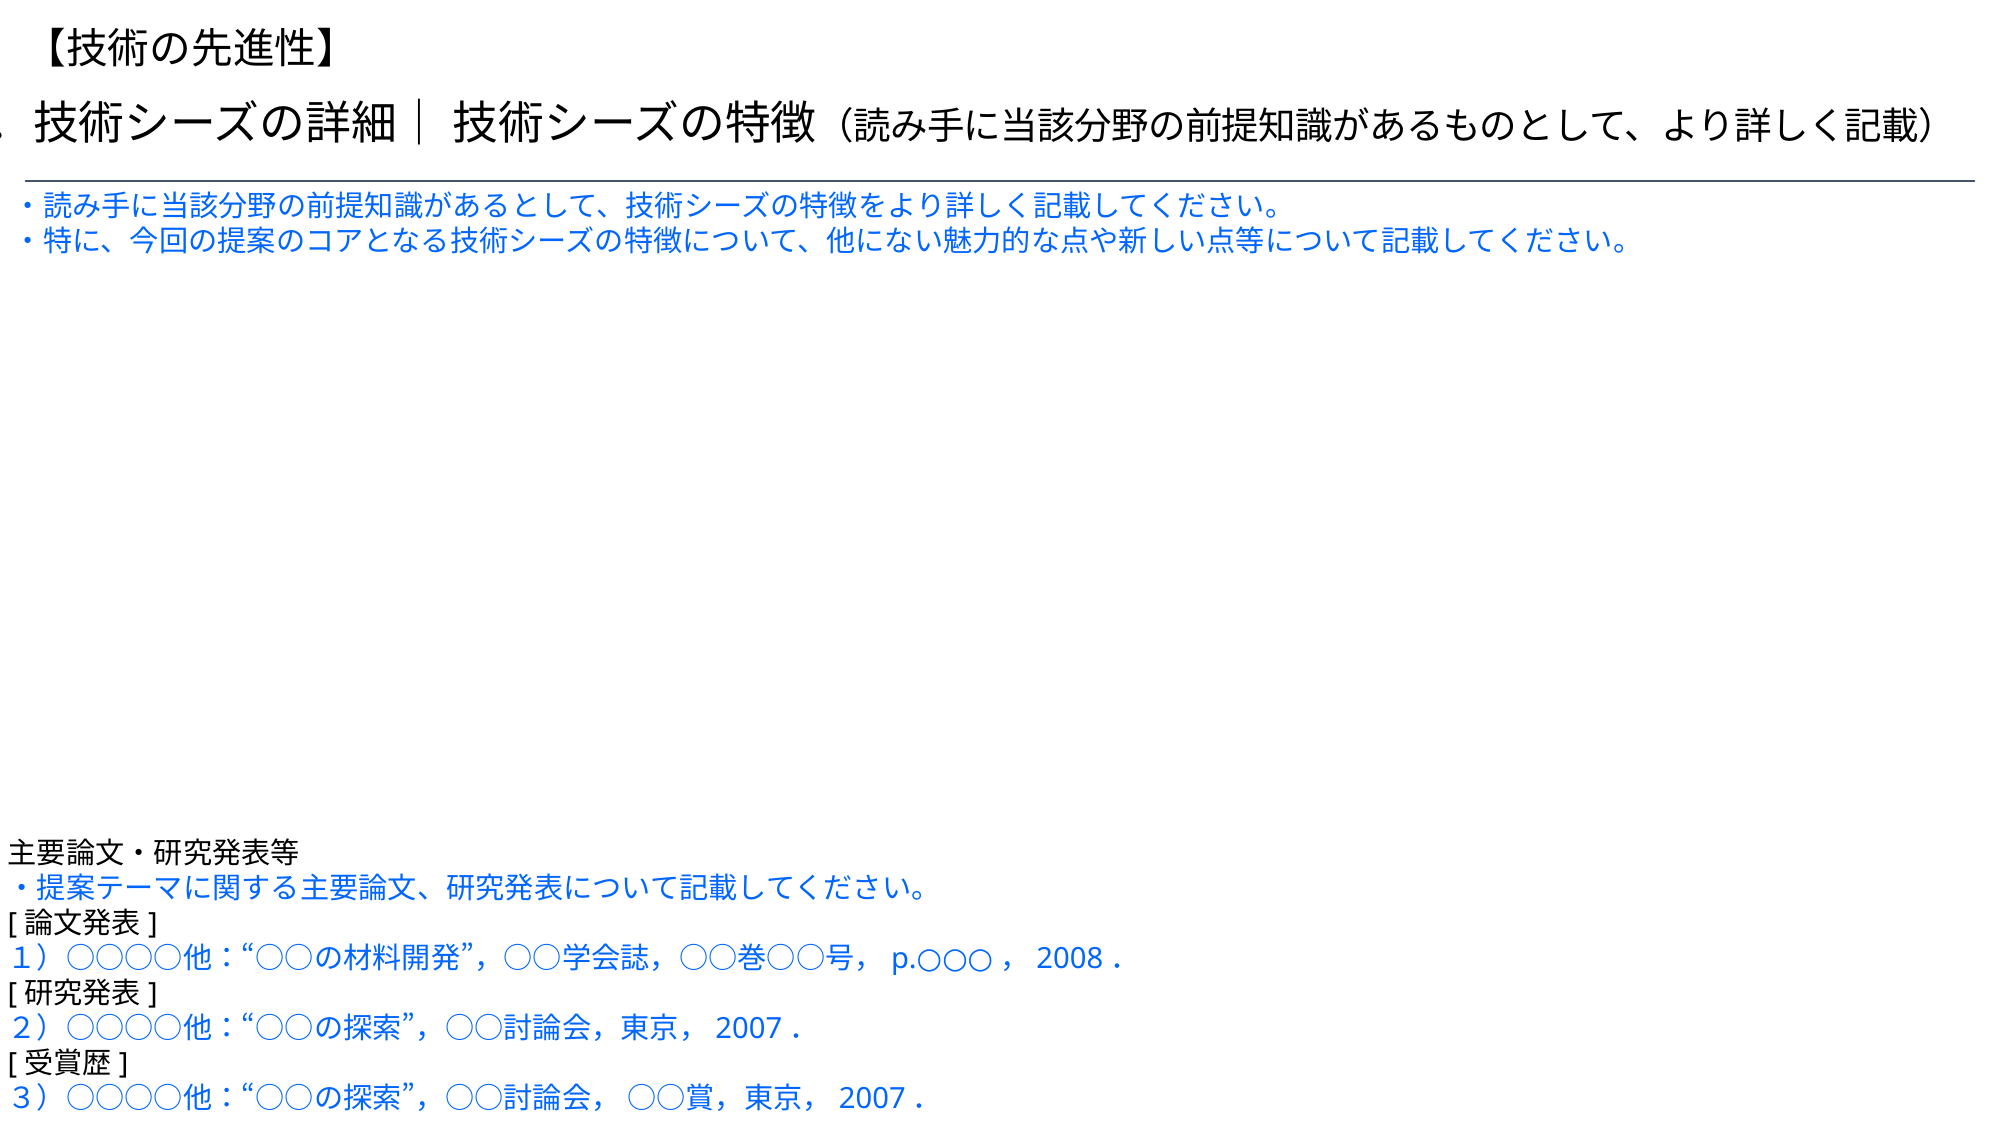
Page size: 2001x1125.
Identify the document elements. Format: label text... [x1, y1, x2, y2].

text_box ・読み手に当該分野の前提知識があるとして、技術シーズの特徴をより詳しく記載してください。 ・特に、今回の提案のコアとなる技術シーズの特徴について、他にない魅力的な点や新しい点等について記載してください。 [0, 184, 2000, 260]
text_box 【技術の先進性】 [24, 28, 1818, 74]
text_box 主要論文・研究発表等 ・提案テーマに関する主要論文、研究発表について記載してください。 [論文発表] １）○○○○他：“○○の材料開発”，○○学会誌，○○巻○○号，p.○○○，2008． [研究発表] ２）○○○○他：“○○の探索”，○○討論会，東京，2007． [受賞歴] ３）○○○○他：“○○の探索”，○○討論会， ○○賞，東京，2007． [7, 834, 2000, 1125]
text_box ４．技術シーズの詳細｜ 技術シーズの特徴（読み手に当該分野の前提知識があるものとして、より詳しく記載） [0, 100, 1957, 150]
